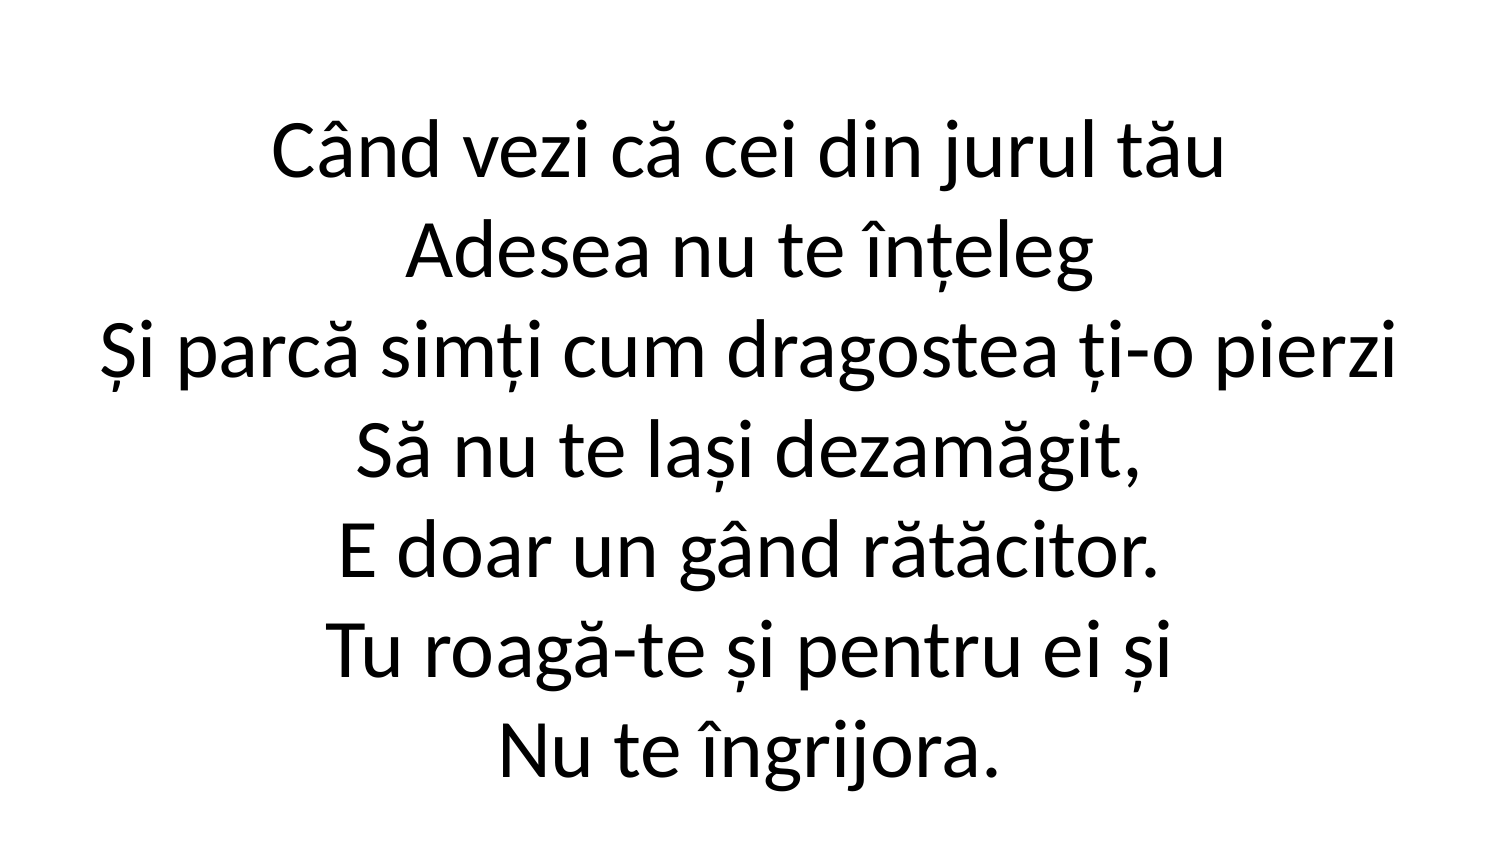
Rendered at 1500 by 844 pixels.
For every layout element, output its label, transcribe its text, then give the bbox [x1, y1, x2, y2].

text_box Când vezi că cei din jurul tău Adesea nu te înțeleg Și parcă simți cum dragostea ți-o pierzi Să nu te lași dezamăgit, E doar un gând rătăcitor. Tu roagă-te și pentru ei și Nu te îngrijora. [84, 42, 1416, 802]
